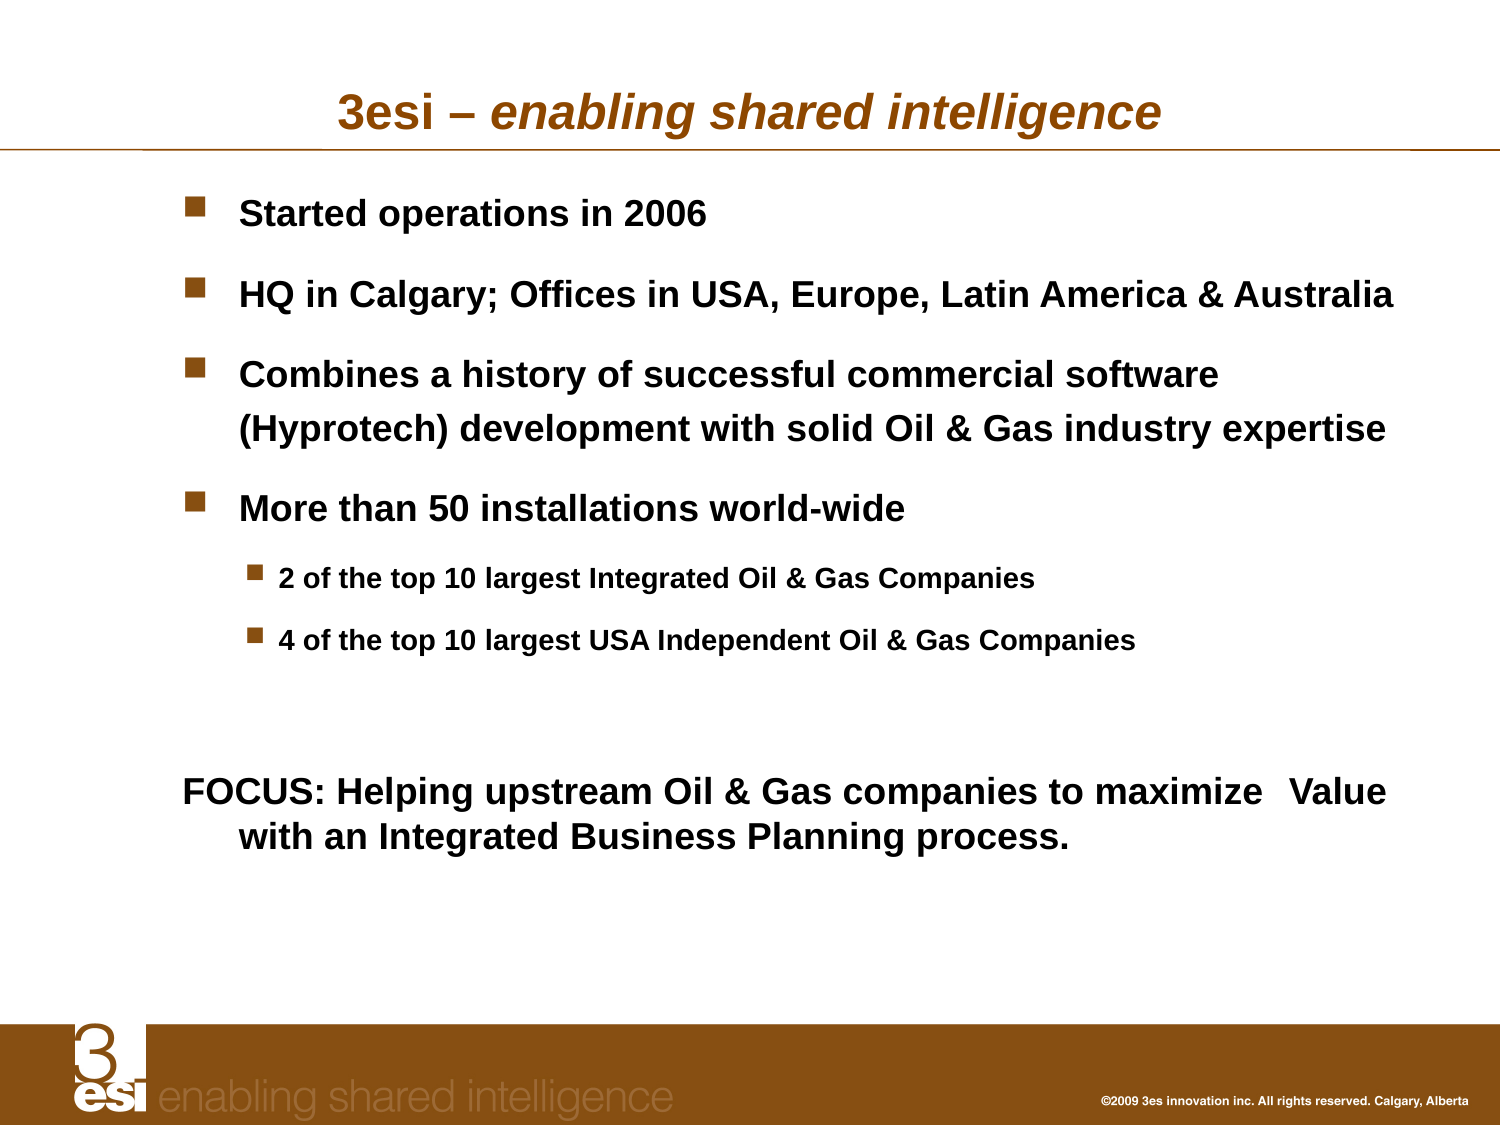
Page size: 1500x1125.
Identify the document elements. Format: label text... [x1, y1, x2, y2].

picture [0, 1021, 1500, 1125]
title 3esi – enabling shared intelligence [0, 27, 1500, 141]
list Started operations in 2006 HQ in Calgary; Offices in USA, Europe, Latin America & Australia Combines a history of successful commercial software (Hyprotech) development with solid Oil & Gas industry expertise More than 50 installations world-wide 2 of the top 10 largest Integrated Oil & Gas Companies 4 of the top 10 largest USA Independent Oil & Gas Companies FOCUS: Helping upstream Oil & Gas companies to maximize Value with an Integrated Business Planning process. [168, 174, 1419, 1026]
